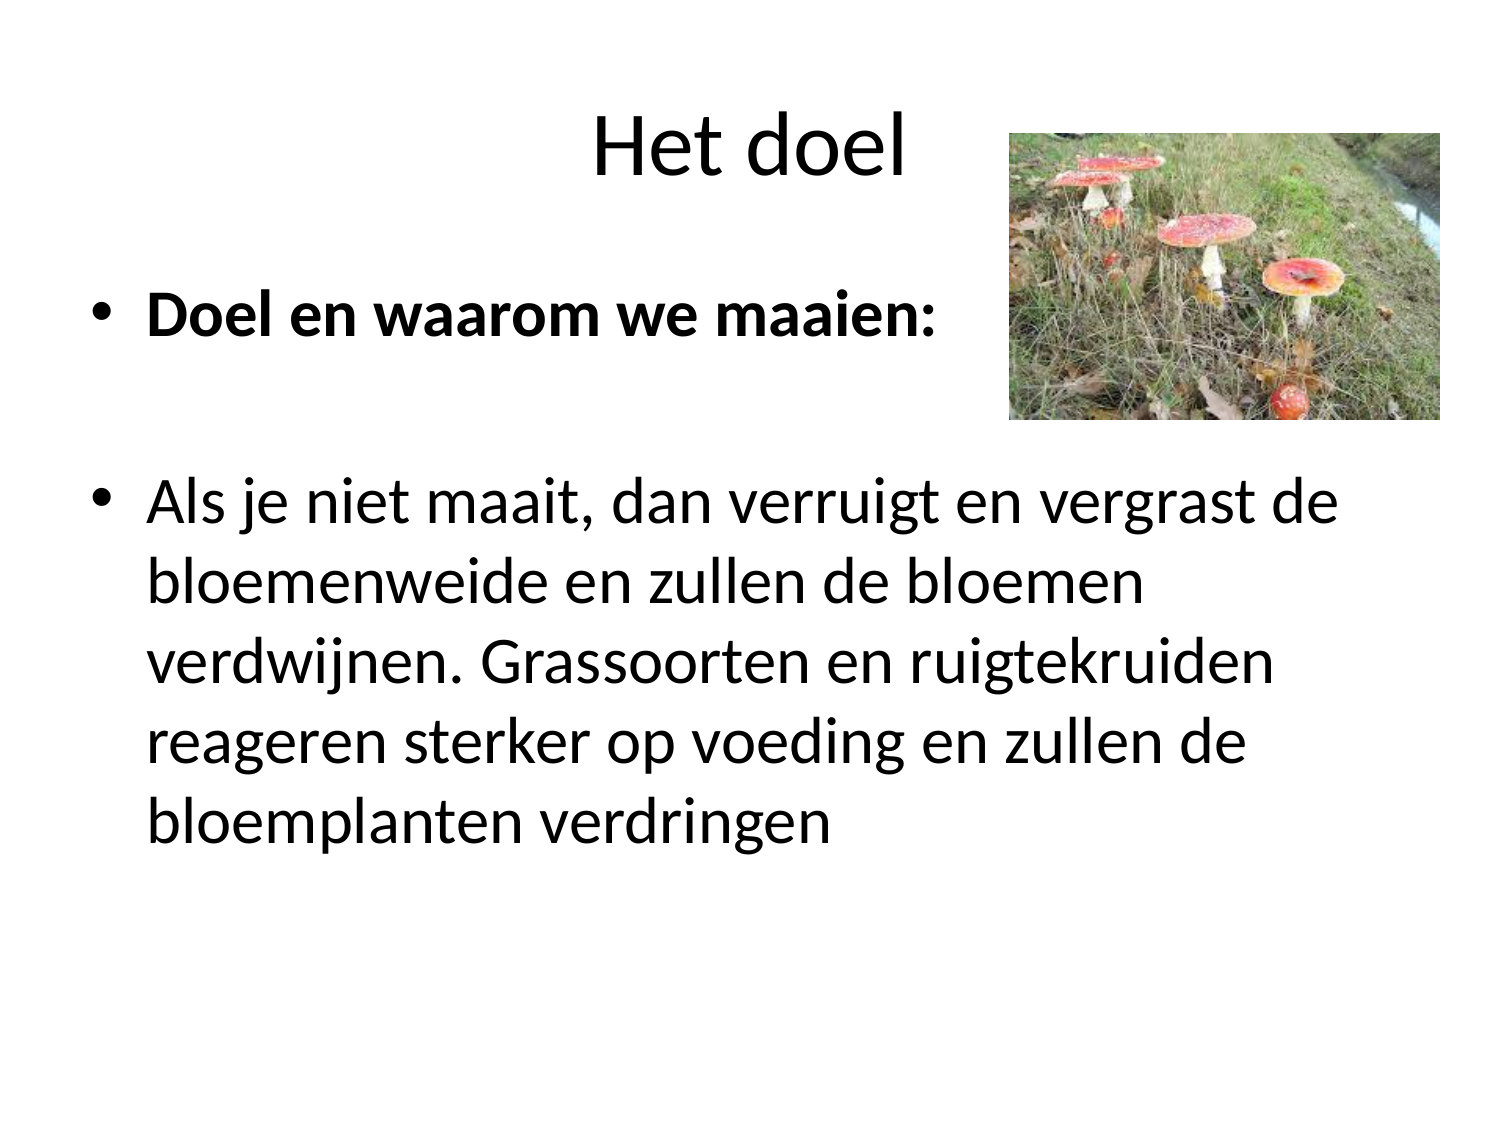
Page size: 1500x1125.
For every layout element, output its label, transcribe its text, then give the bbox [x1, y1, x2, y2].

picture [1009, 133, 1440, 420]
list Doel en waarom we maaien: Als je niet maait, dan verruigt en vergrast de bloemenweide en zullen de bloemen verdwijnen. Grassoorten en ruigtekruiden reageren sterker op voeding en zullen de bloemplanten verdringen [75, 262, 1425, 1005]
title Het doel [75, 45, 1425, 233]
